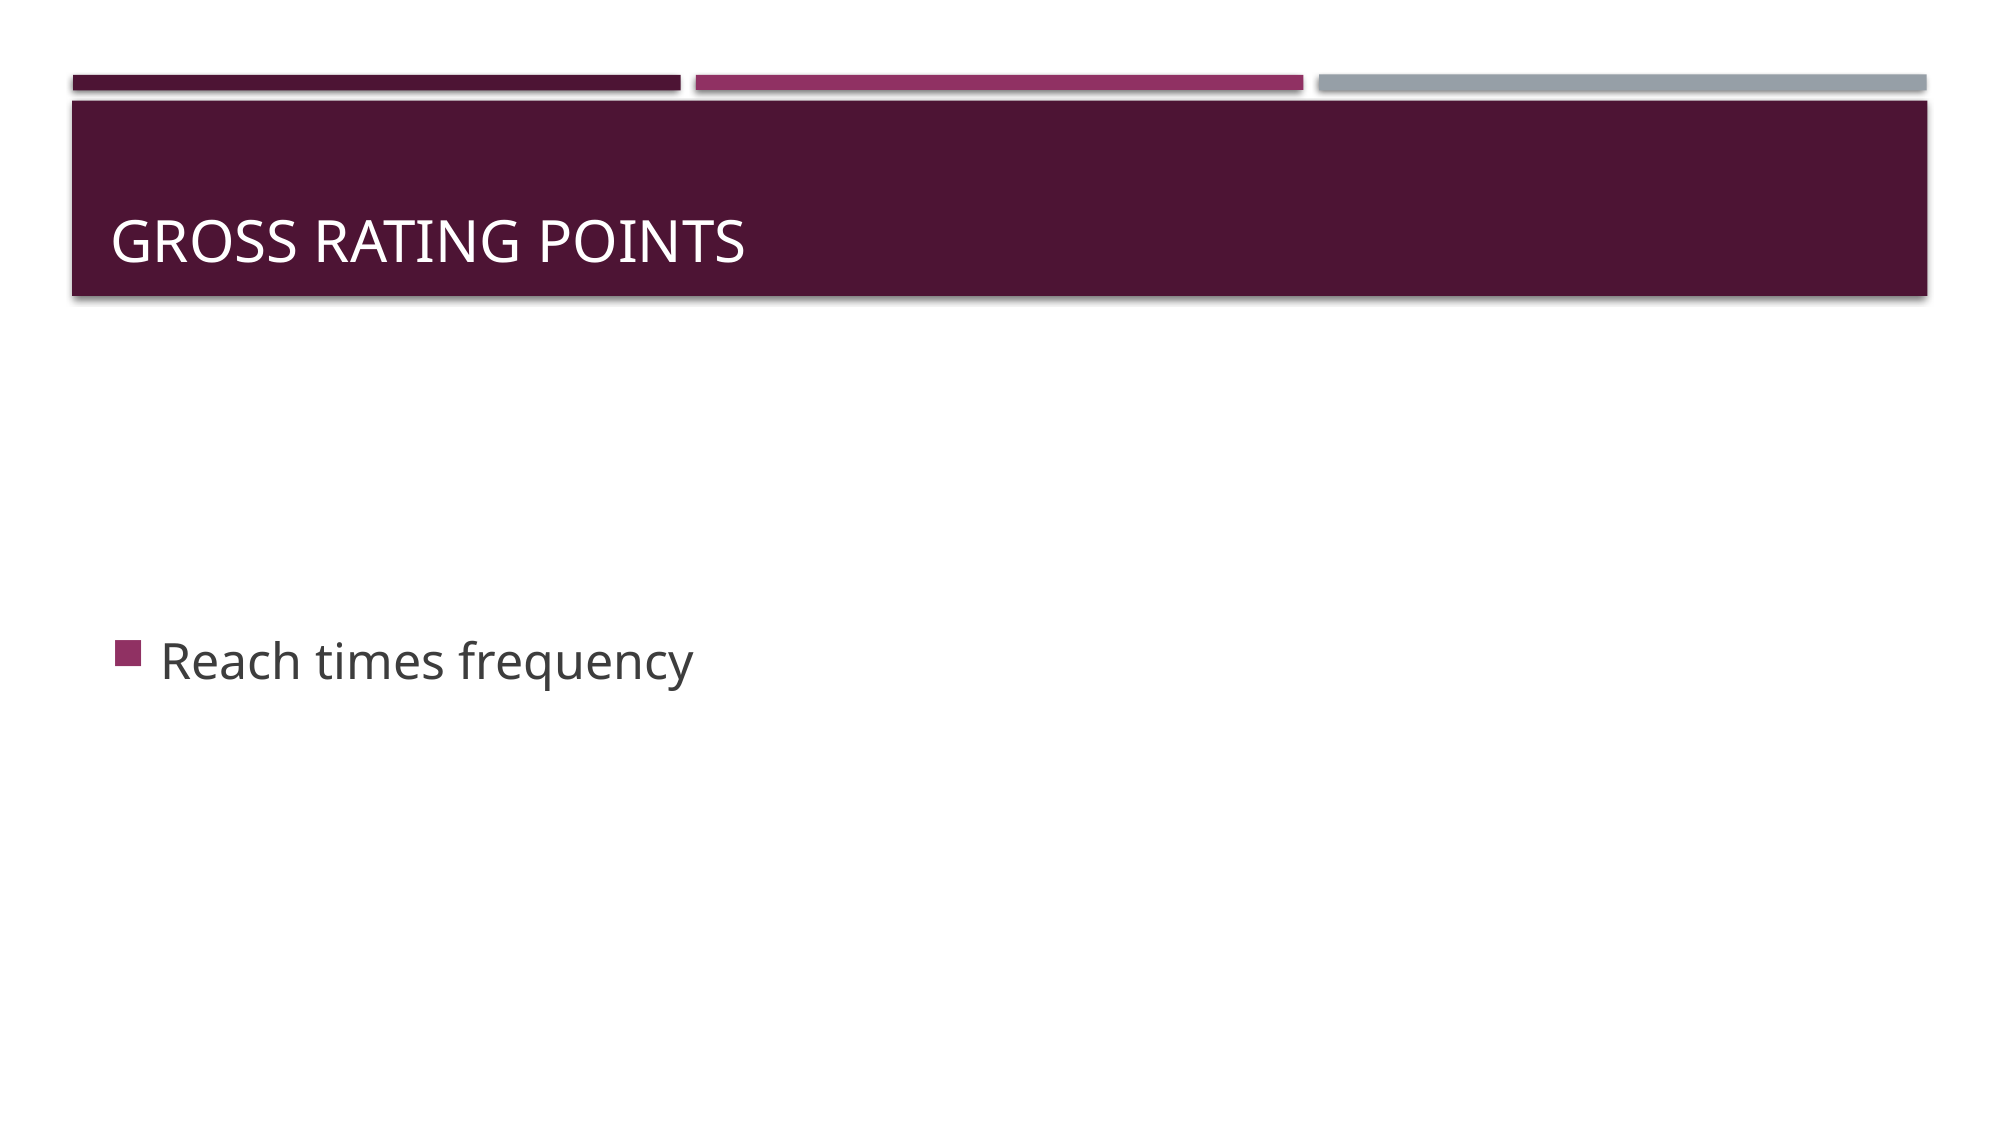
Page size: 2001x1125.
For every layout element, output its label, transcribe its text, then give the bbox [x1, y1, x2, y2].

title Gross rating points [95, 115, 1905, 282]
list Reach times frequency [95, 357, 1905, 962]
